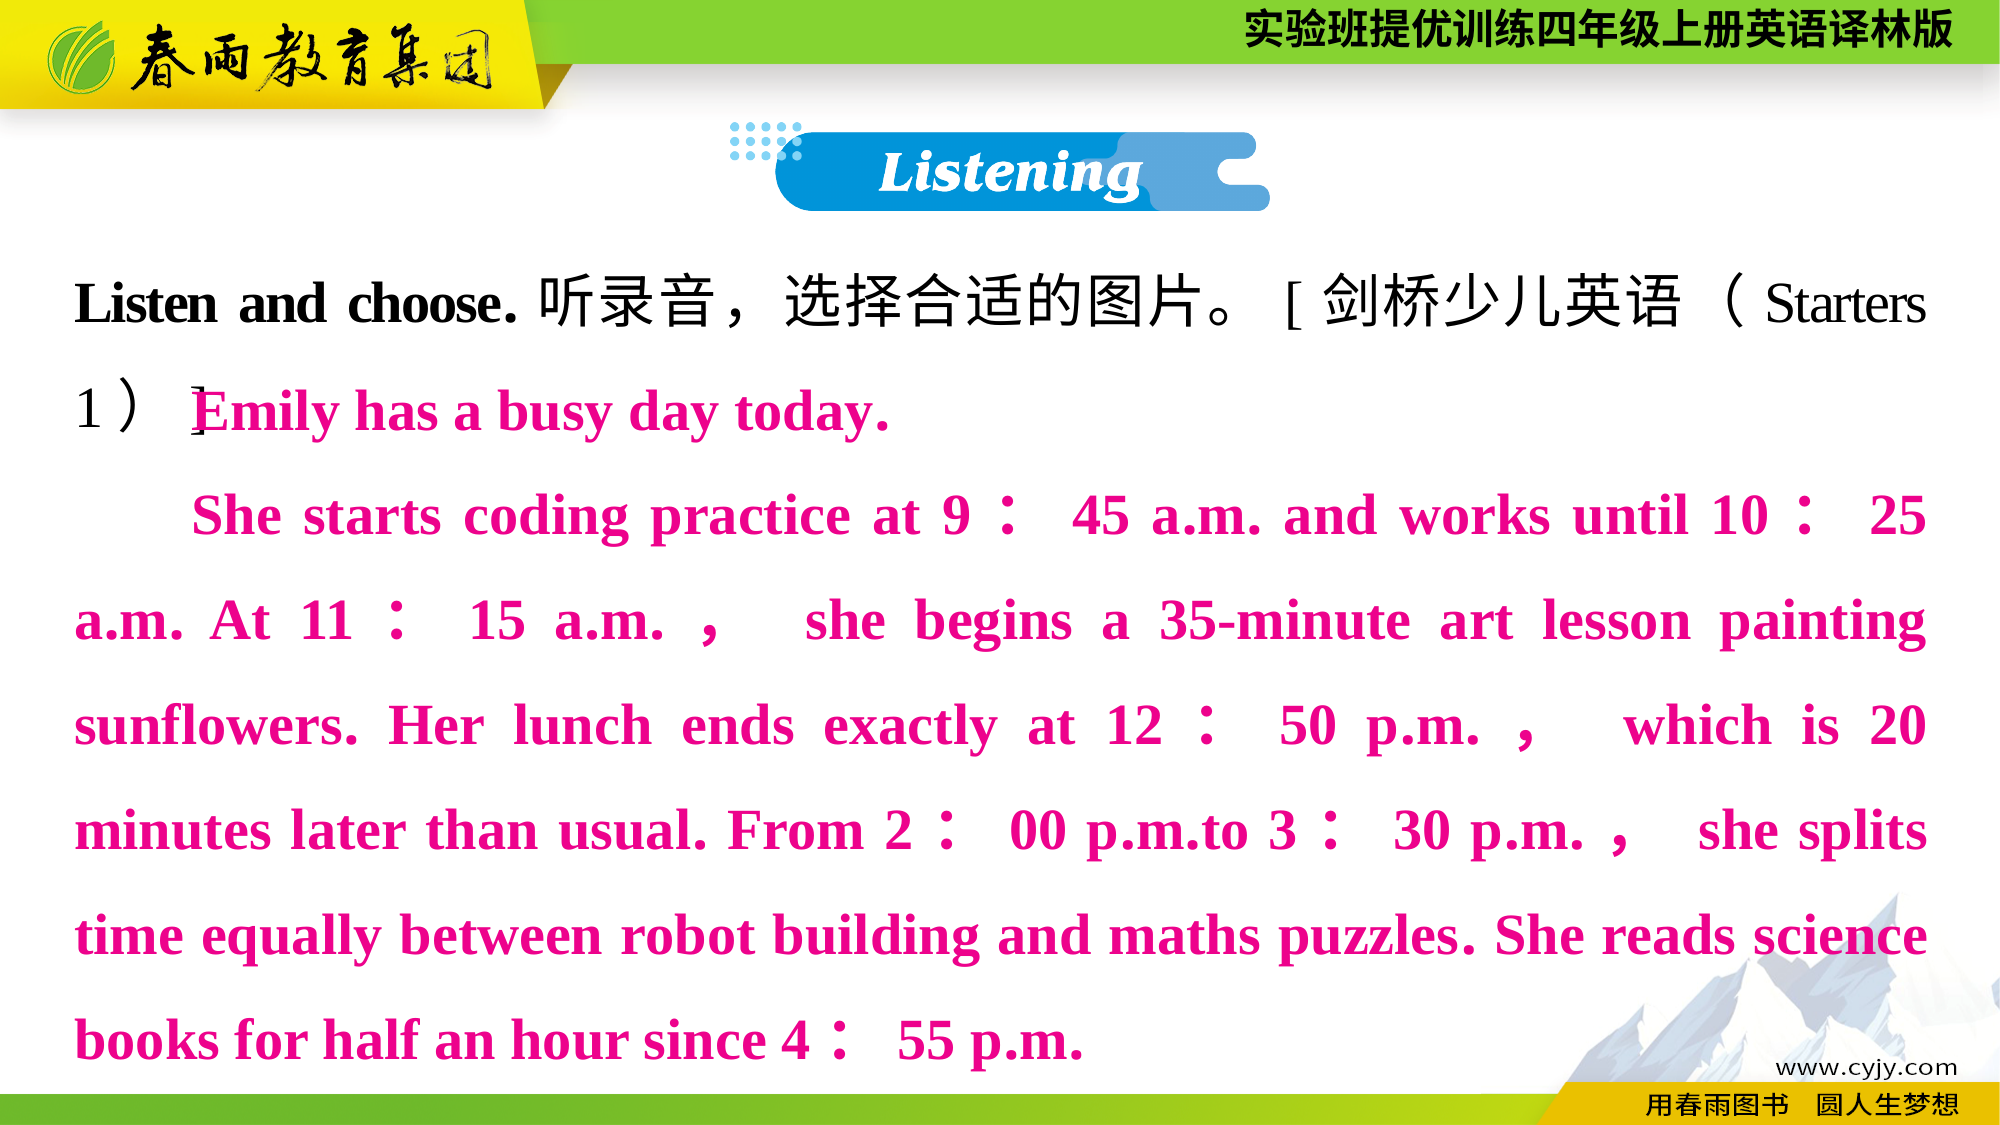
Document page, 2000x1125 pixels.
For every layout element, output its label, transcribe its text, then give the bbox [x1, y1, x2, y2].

text_box Emily has a busy day today. She starts coding practice at 9：45 a.m. and works until 10：25 a.m. At 11：15 a.m.， she begins a 35-minute art lesson painting sunflowers. Her lunch ends exactly at 12：50 p.m.， which is 20 minutes later than usual. From 2：00 p.m.to 3：30 p.m.， she splits time equally between robot building and maths puzzles. She reads science books for half an hour since 4：55 p.m. [59, 329, 1944, 1079]
picture [0, 0, 2000, 1125]
list Listen and choose.听录音，选择合适的图片。[剑桥少儿英语（Starters 1）] [59, 221, 1944, 329]
